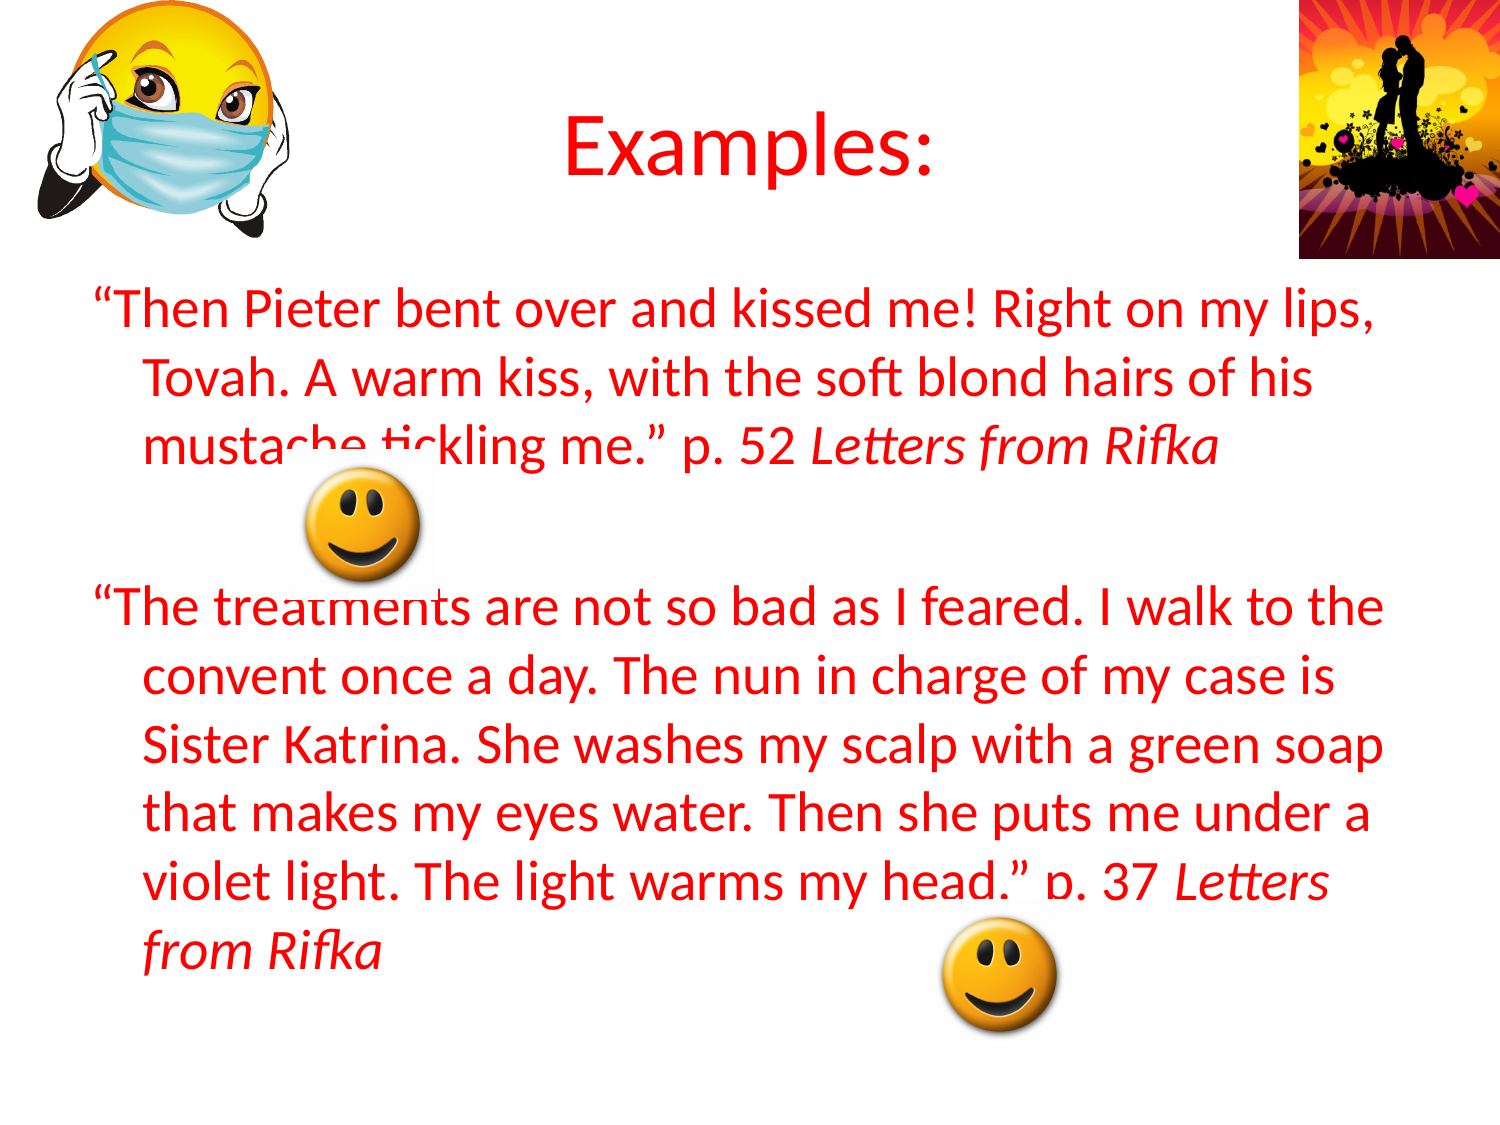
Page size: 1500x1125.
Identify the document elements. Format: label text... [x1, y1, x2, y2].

picture [924, 899, 1076, 1051]
picture [37, 0, 290, 238]
picture [287, 449, 438, 601]
title Examples: [294, 45, 1294, 233]
list “Then Pieter bent over and kissed me! Right on my lips, Tovah. A warm kiss, with the soft blond hairs of his mustache tickling me.” p. 52 Letters from Rifka “The treatments are not so bad as I feared. I walk to the convent once a day. The nun in charge of my case is Sister Katrina. She washes my scalp with a green soap that makes my eyes water. Then she puts me under a violet light. The light warms my head.” p. 37 Letters from Rifka [75, 262, 1425, 1005]
picture [1299, 0, 1500, 260]
